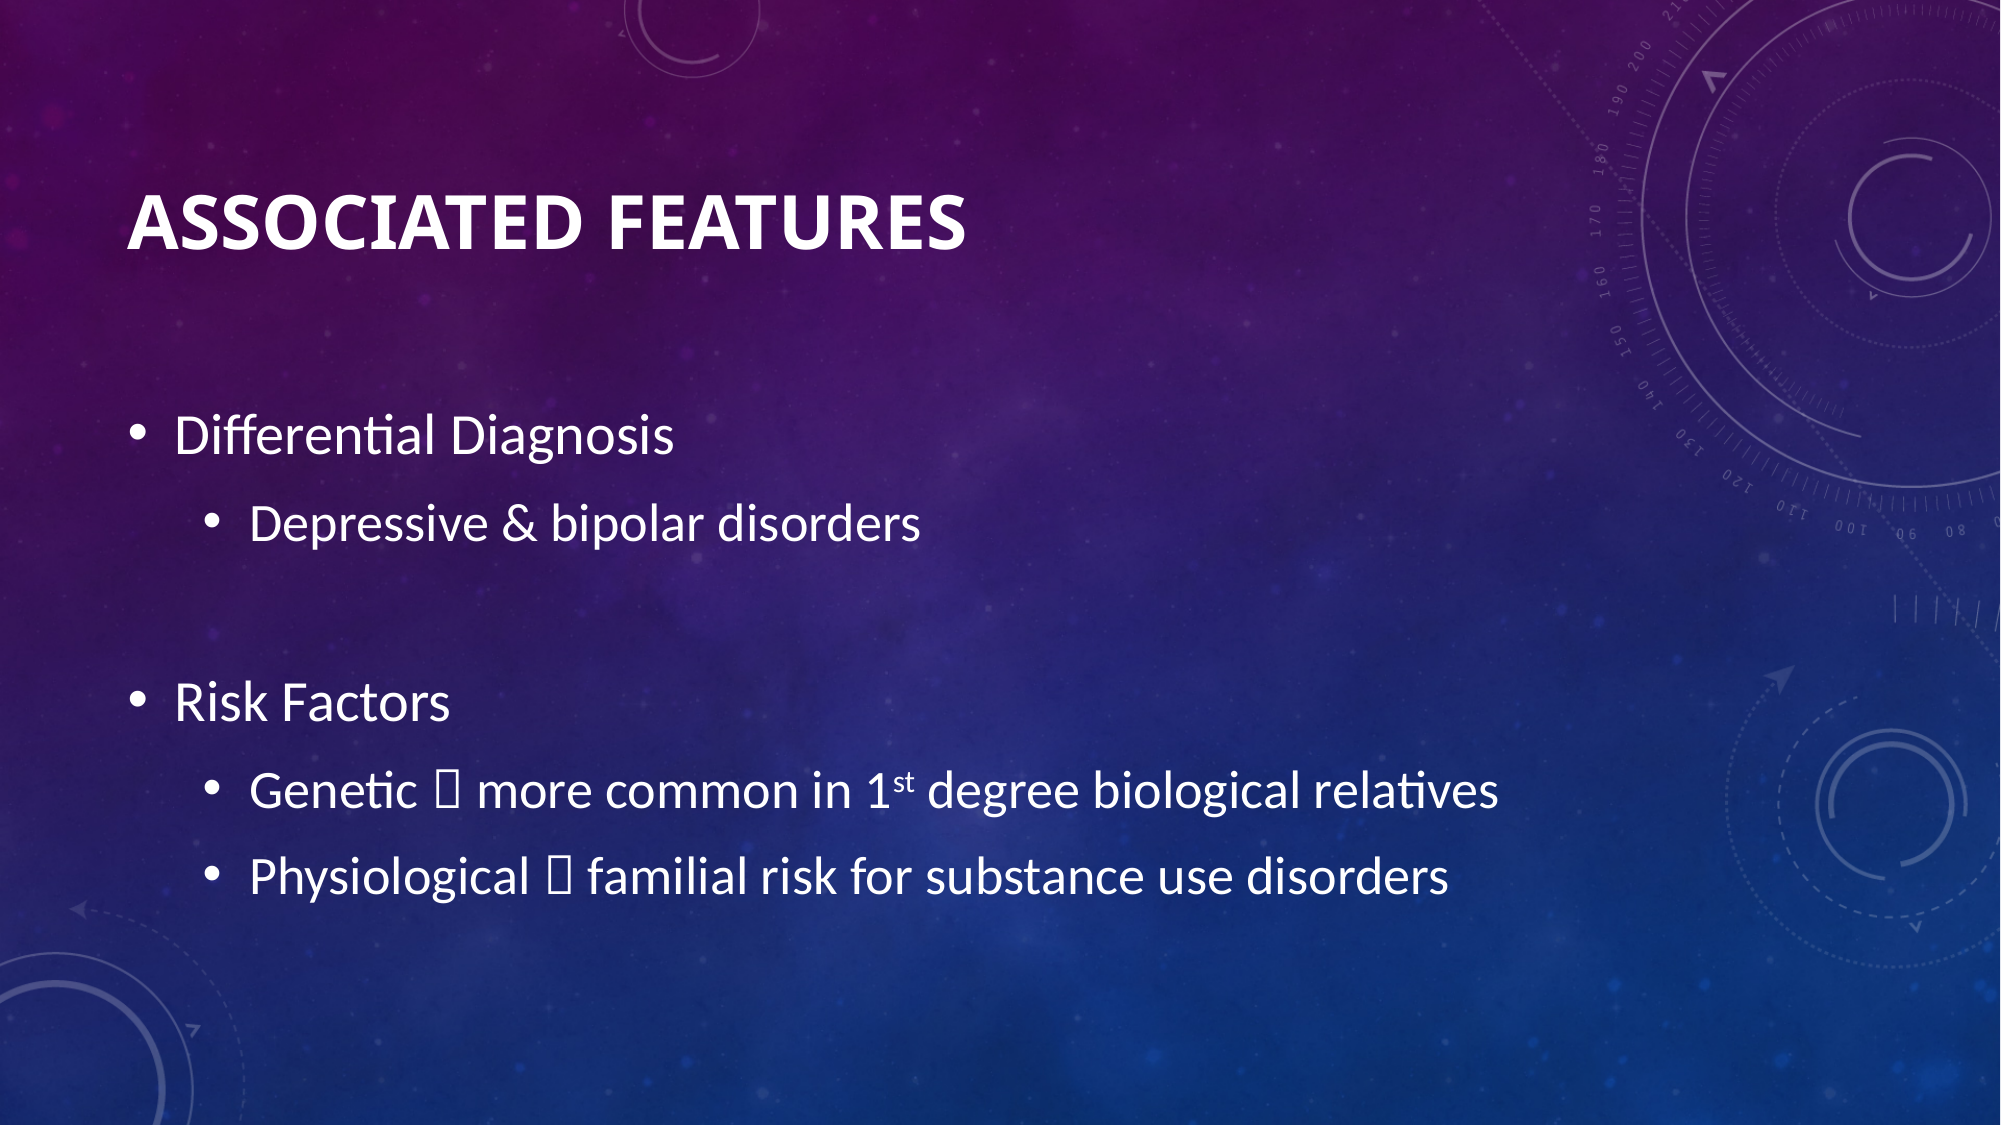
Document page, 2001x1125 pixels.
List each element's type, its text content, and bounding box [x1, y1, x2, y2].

picture [0, 0, 2001, 1125]
title Associated features [112, 99, 1775, 339]
list Differential Diagnosis Depressive & bipolar disorders Risk Factors Genetic  more common in 1st degree biological relatives Physiological  familial risk for substance use disorders [112, 351, 1775, 950]
